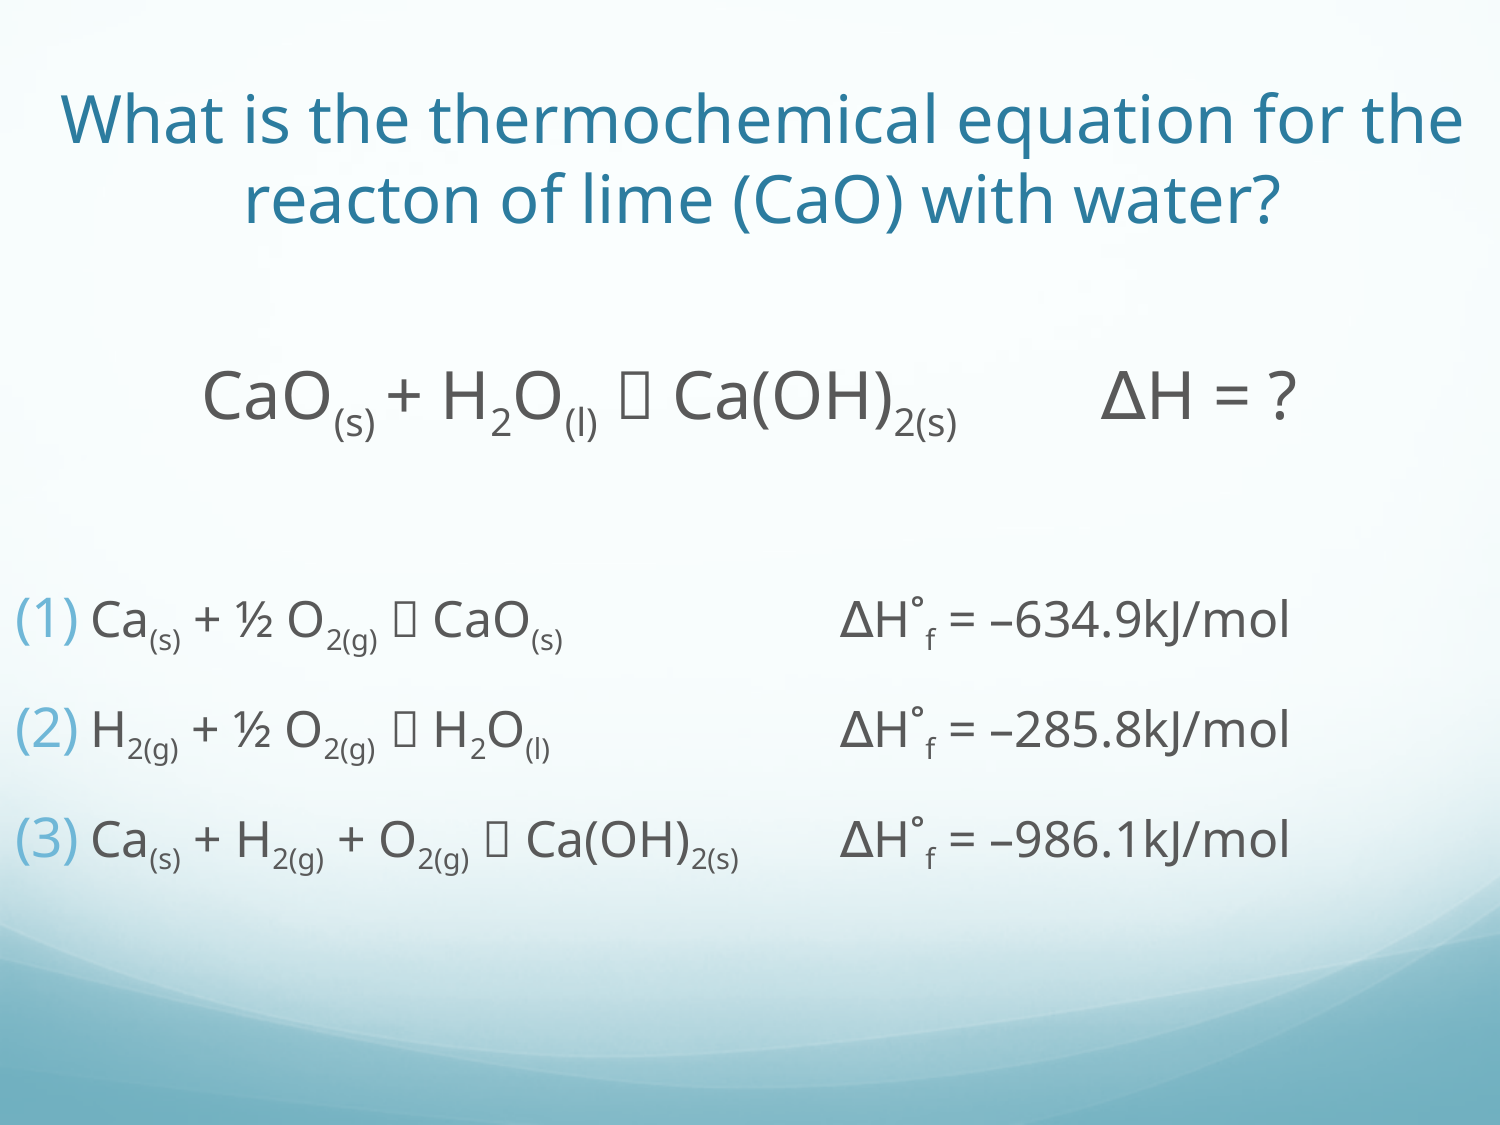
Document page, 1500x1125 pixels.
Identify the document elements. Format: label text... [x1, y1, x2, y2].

title What is the thermochemical equation for the reacton of lime (CaO) with water? [0, 2, 1500, 243]
list CaO(s) + H2O(l)  Ca(OH)2(s) ∆H = ? Ca(s) + ½ O2(g)  CaO(s) ∆H˚f = –634.9kJ/mol H2(g) + ½ O2(g)  H2O(l) ∆H˚f = –285.8kJ/mol Ca(s) + H2(g) + O2(g)  Ca(OH)2(s) ∆H˚f = –986.1kJ/mol [0, 243, 1500, 1042]
